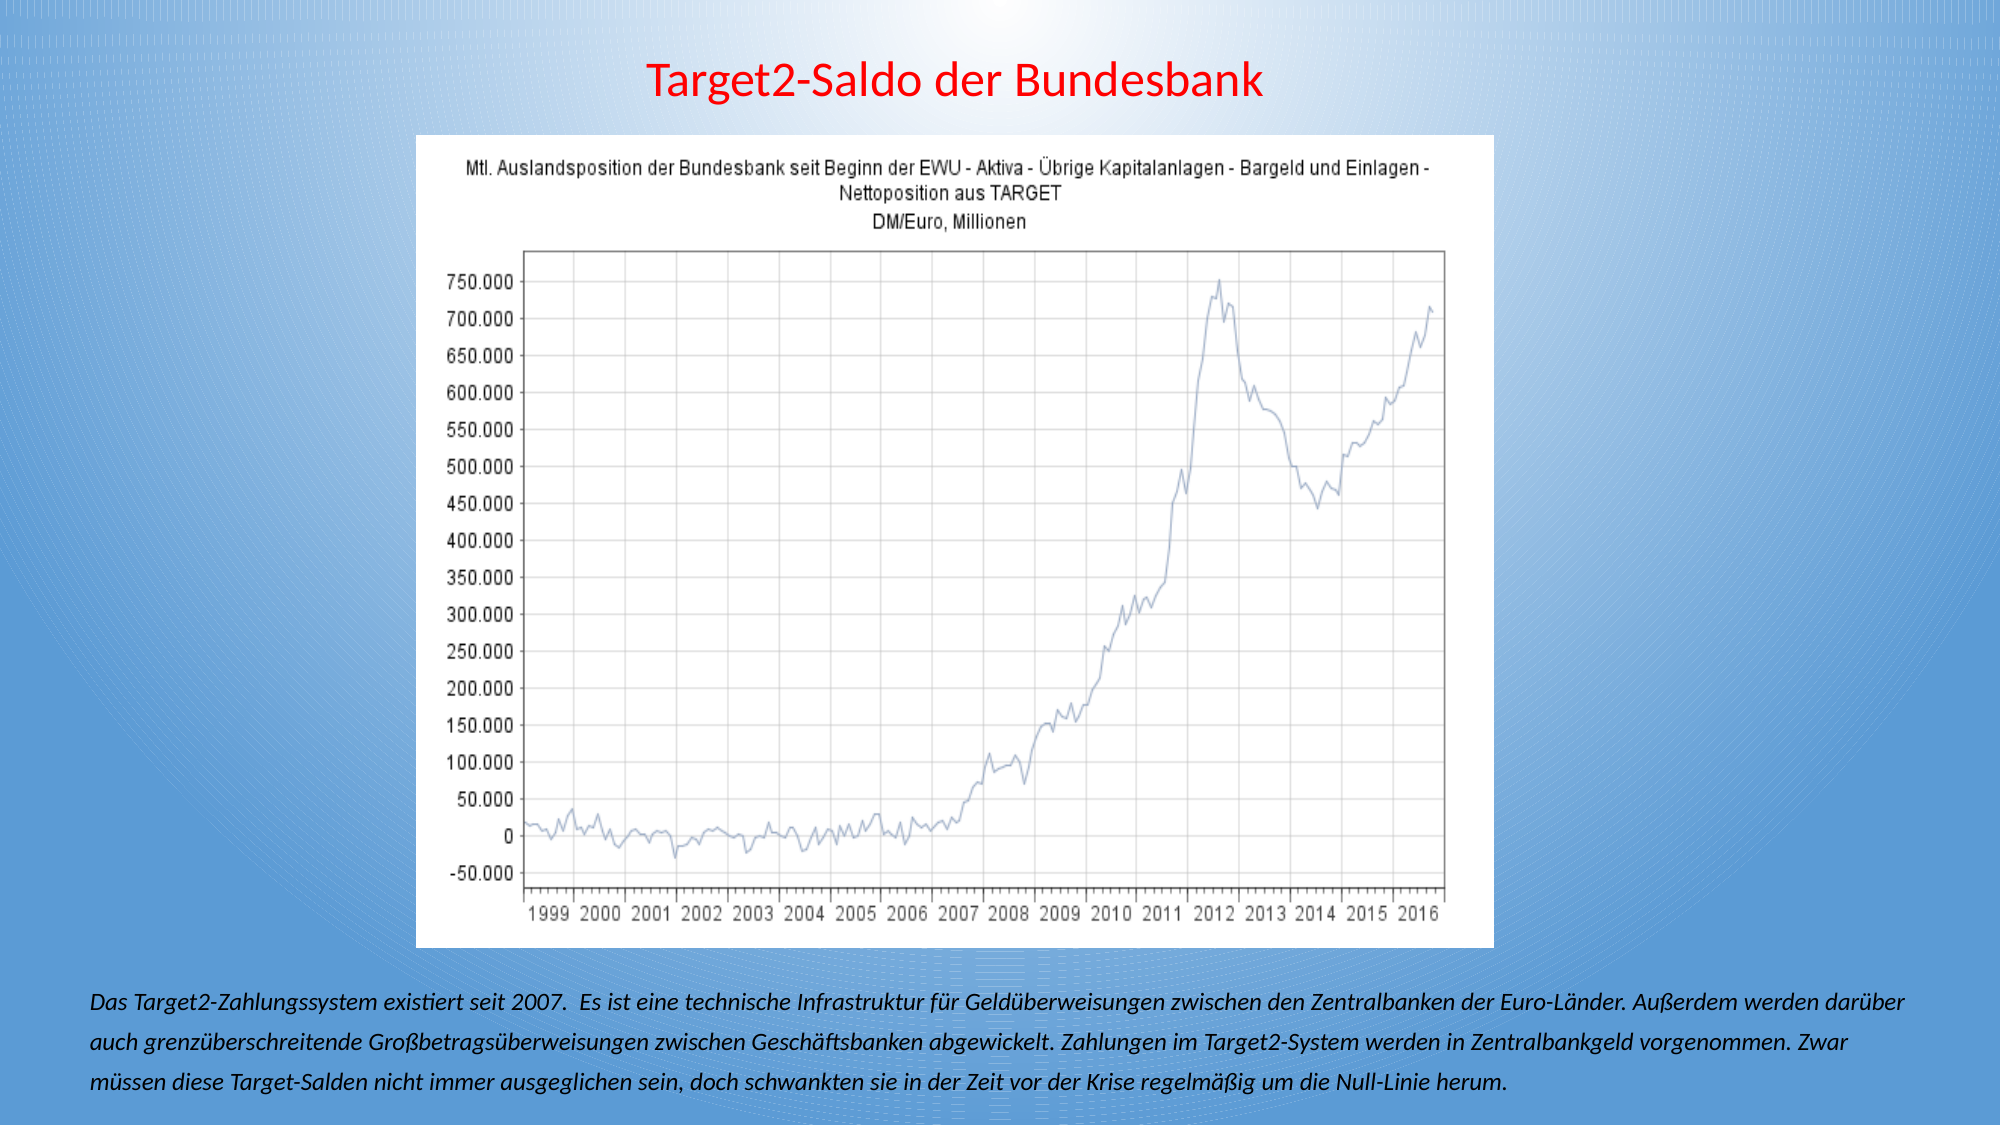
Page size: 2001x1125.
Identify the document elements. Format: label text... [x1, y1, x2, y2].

text_box Target2-Saldo der Bundesbank [631, 38, 1279, 114]
picture [416, 135, 1494, 948]
text_box Das Target2-Zahlungssystem existiert seit 2007. Es ist eine technische Infrastruktur für Geldüberweisungen zwischen den Zentralbanken der Euro-Länder. Außerdem werden darüber auch grenzüberschreitende Großbetragsüberweisungen zwischen Geschäftsbanken abgewickelt. Zahlungen im Target2-System werden in Zentralbankgeld vorgenommen. Zwar müssen diese Target-Salden nicht immer ausgeglichen sein, doch schwankten sie in der Zeit vor der Krise regelmäßig um die Null-Linie herum. [74, 968, 1949, 1103]
